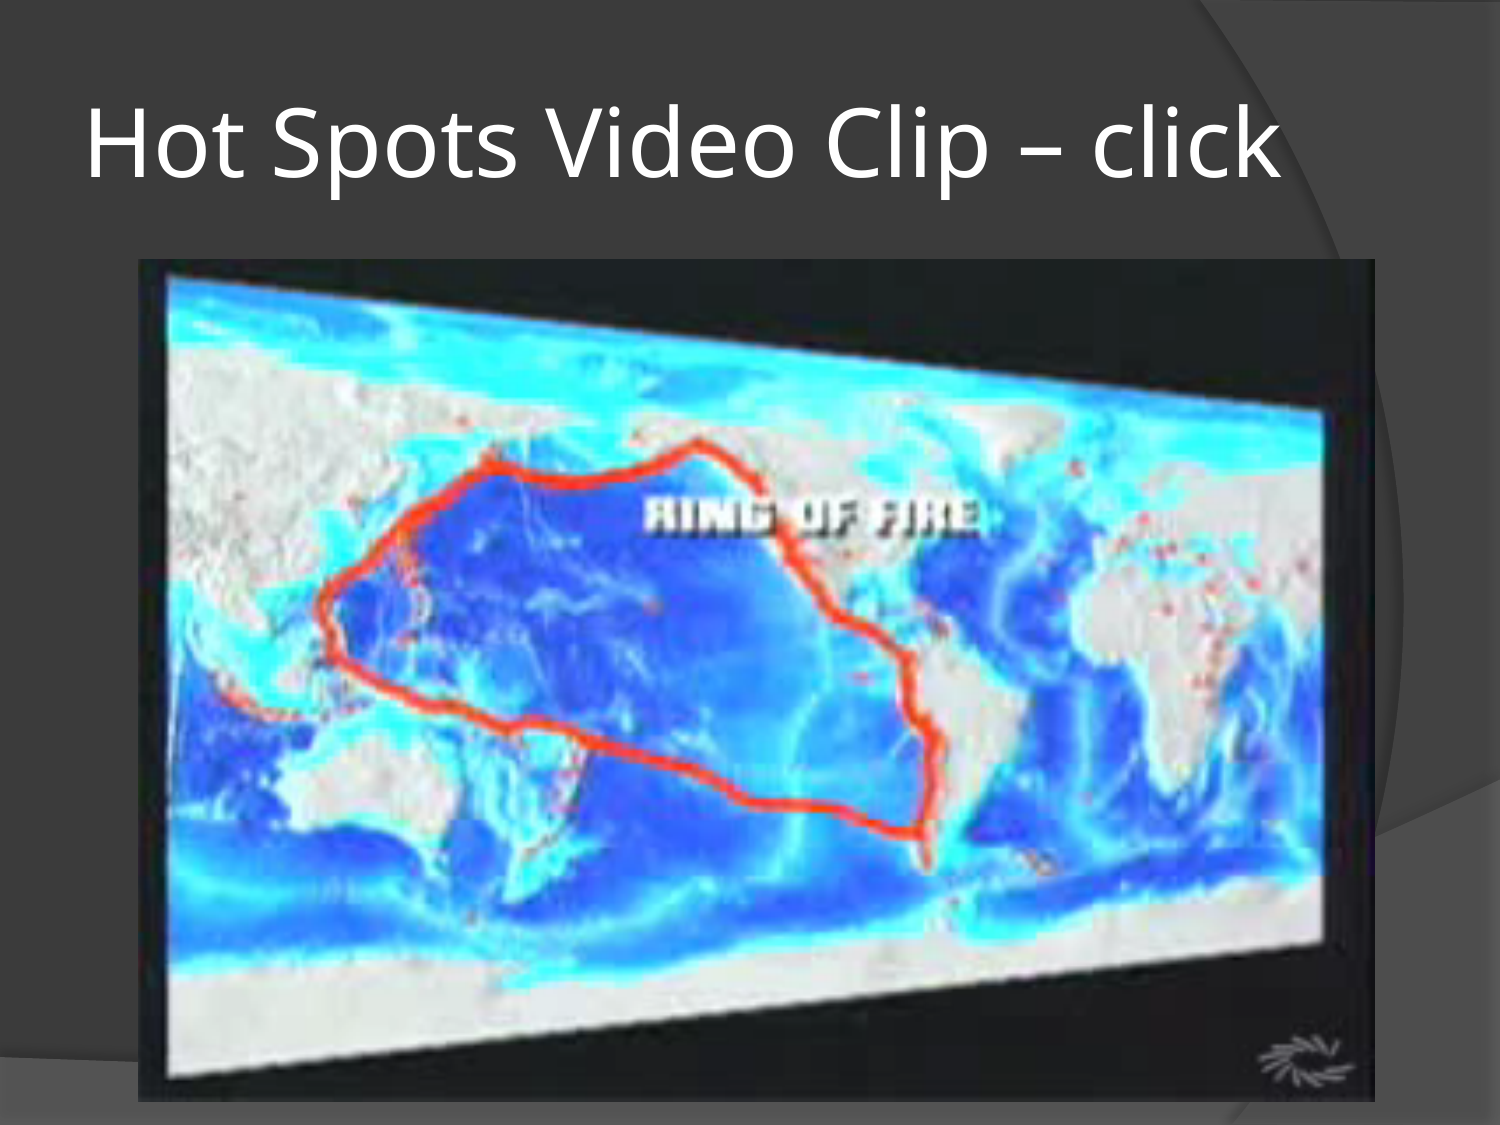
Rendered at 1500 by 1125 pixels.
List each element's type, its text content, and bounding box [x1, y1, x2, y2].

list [137, 258, 1376, 1103]
title Hot Spots Video Clip – click [75, 45, 1300, 233]
